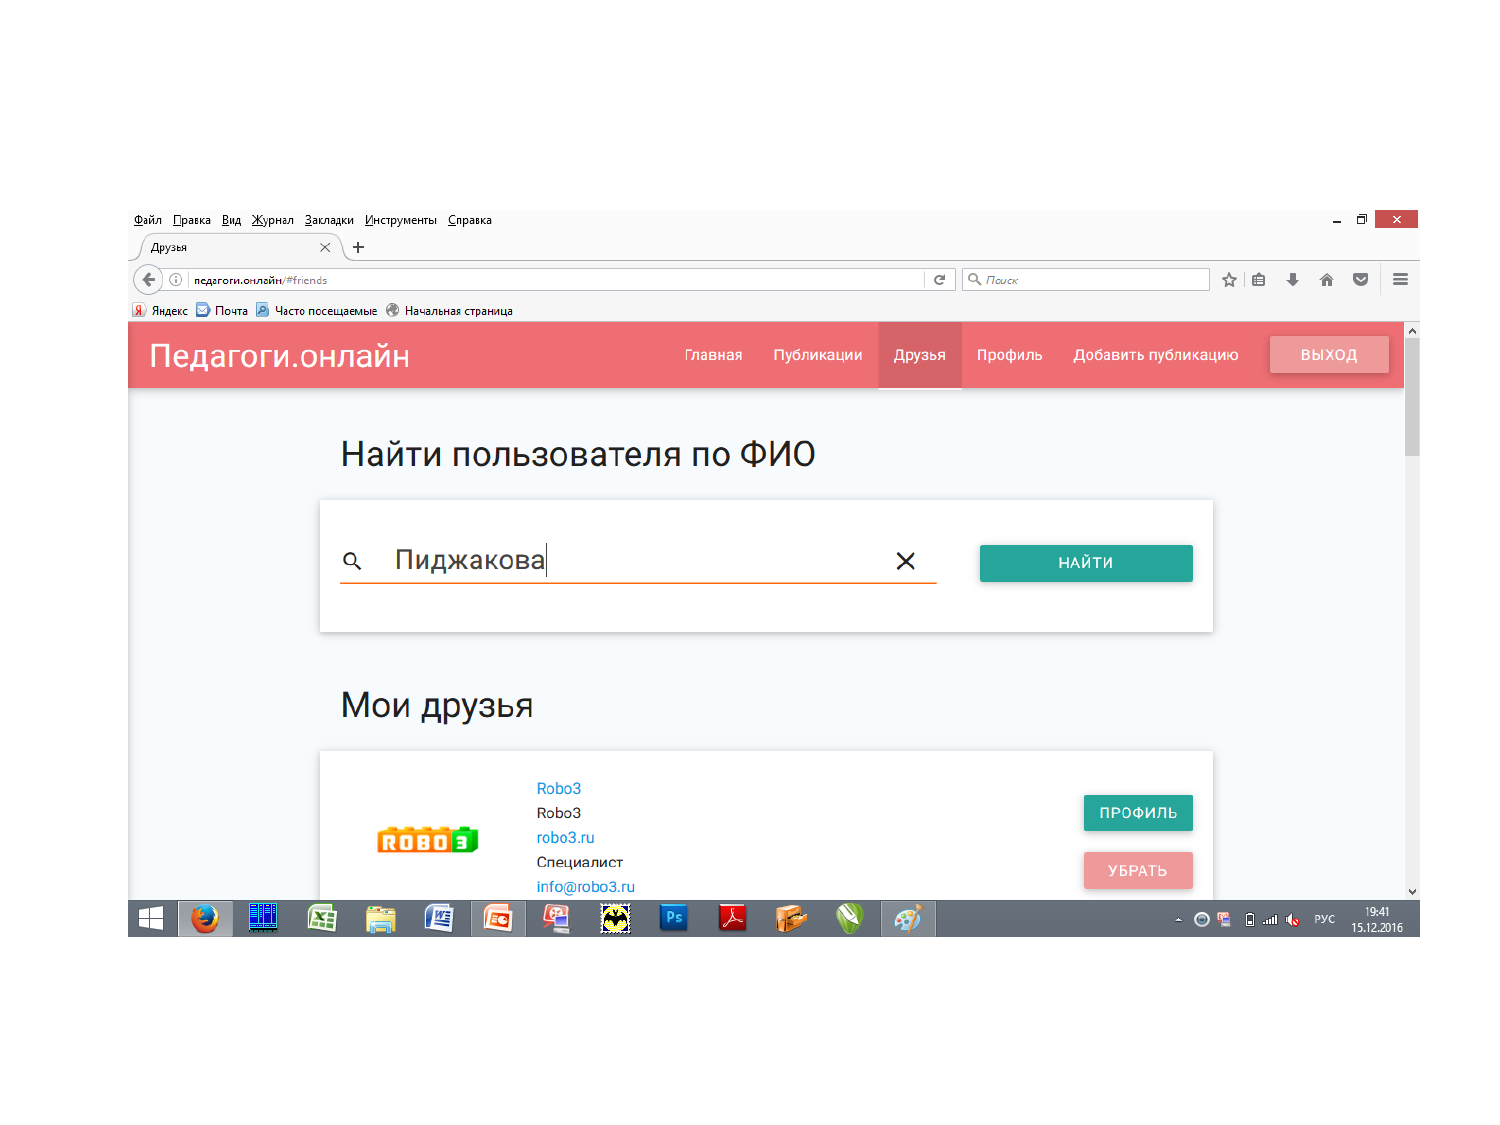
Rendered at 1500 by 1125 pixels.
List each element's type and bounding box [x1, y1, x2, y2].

picture [128, 210, 1420, 937]
